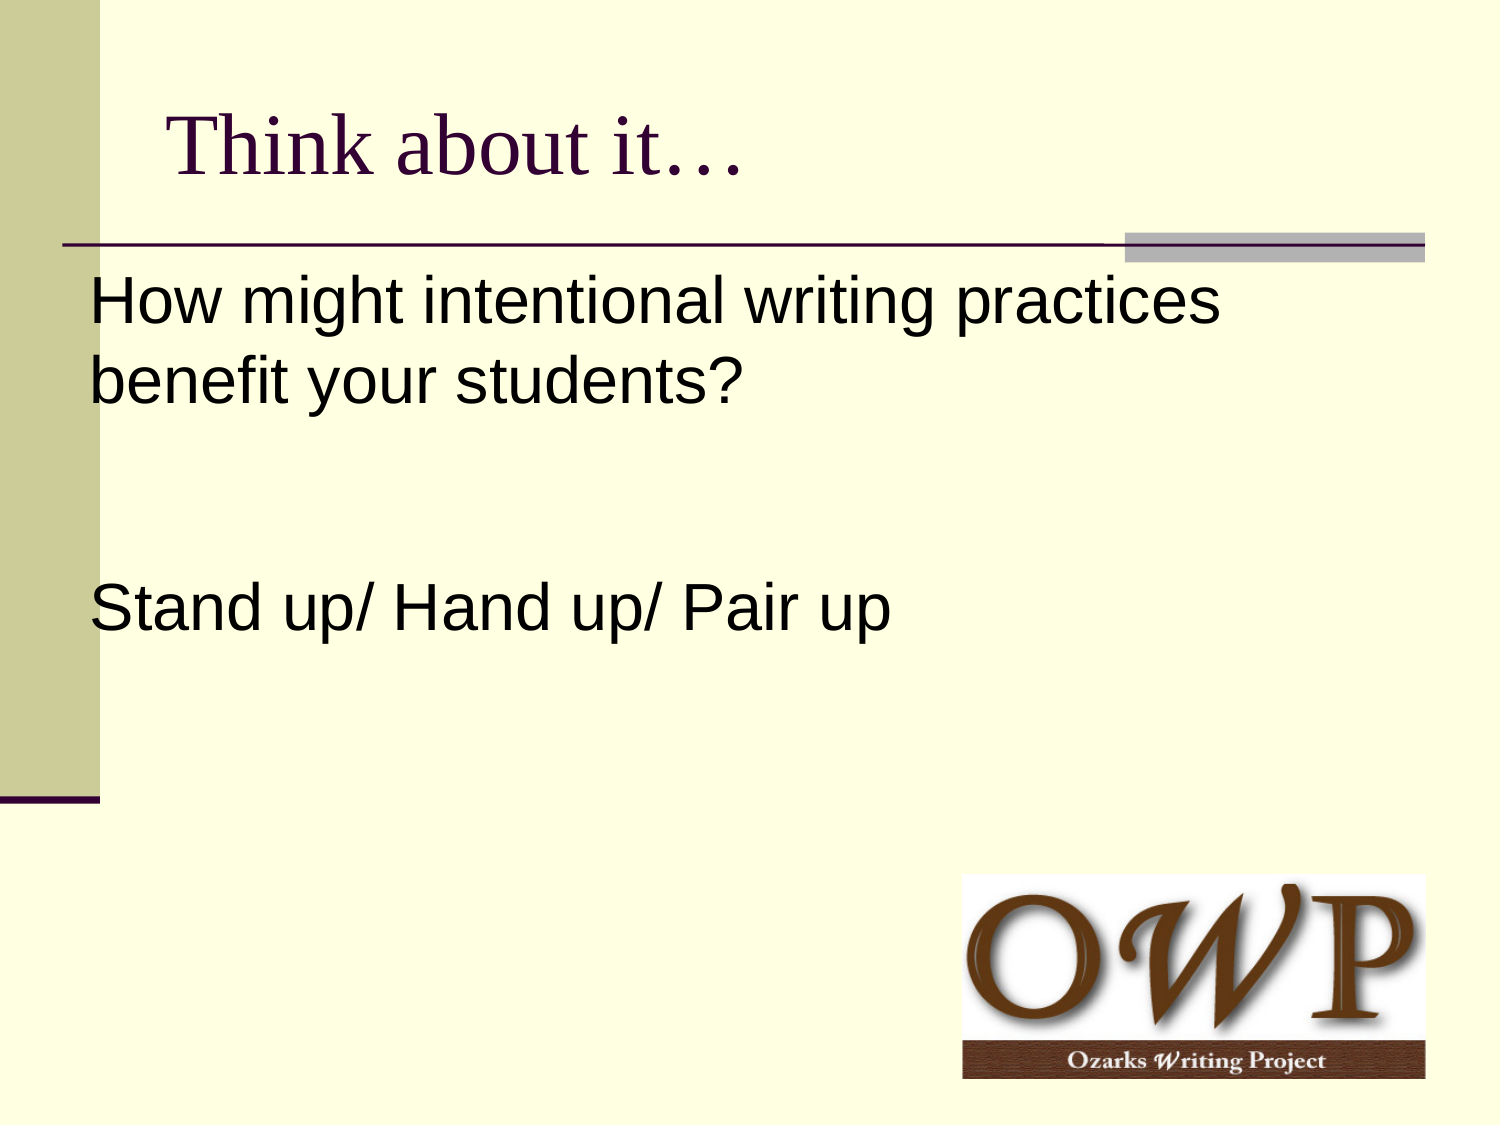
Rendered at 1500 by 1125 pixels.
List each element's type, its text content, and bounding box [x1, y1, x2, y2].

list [962, 874, 1427, 1079]
text_box How might intentional writing practices benefit your students? Stand up/ Hand up/ Pair up [74, 249, 1425, 652]
title Think about it… [149, 45, 1426, 234]
